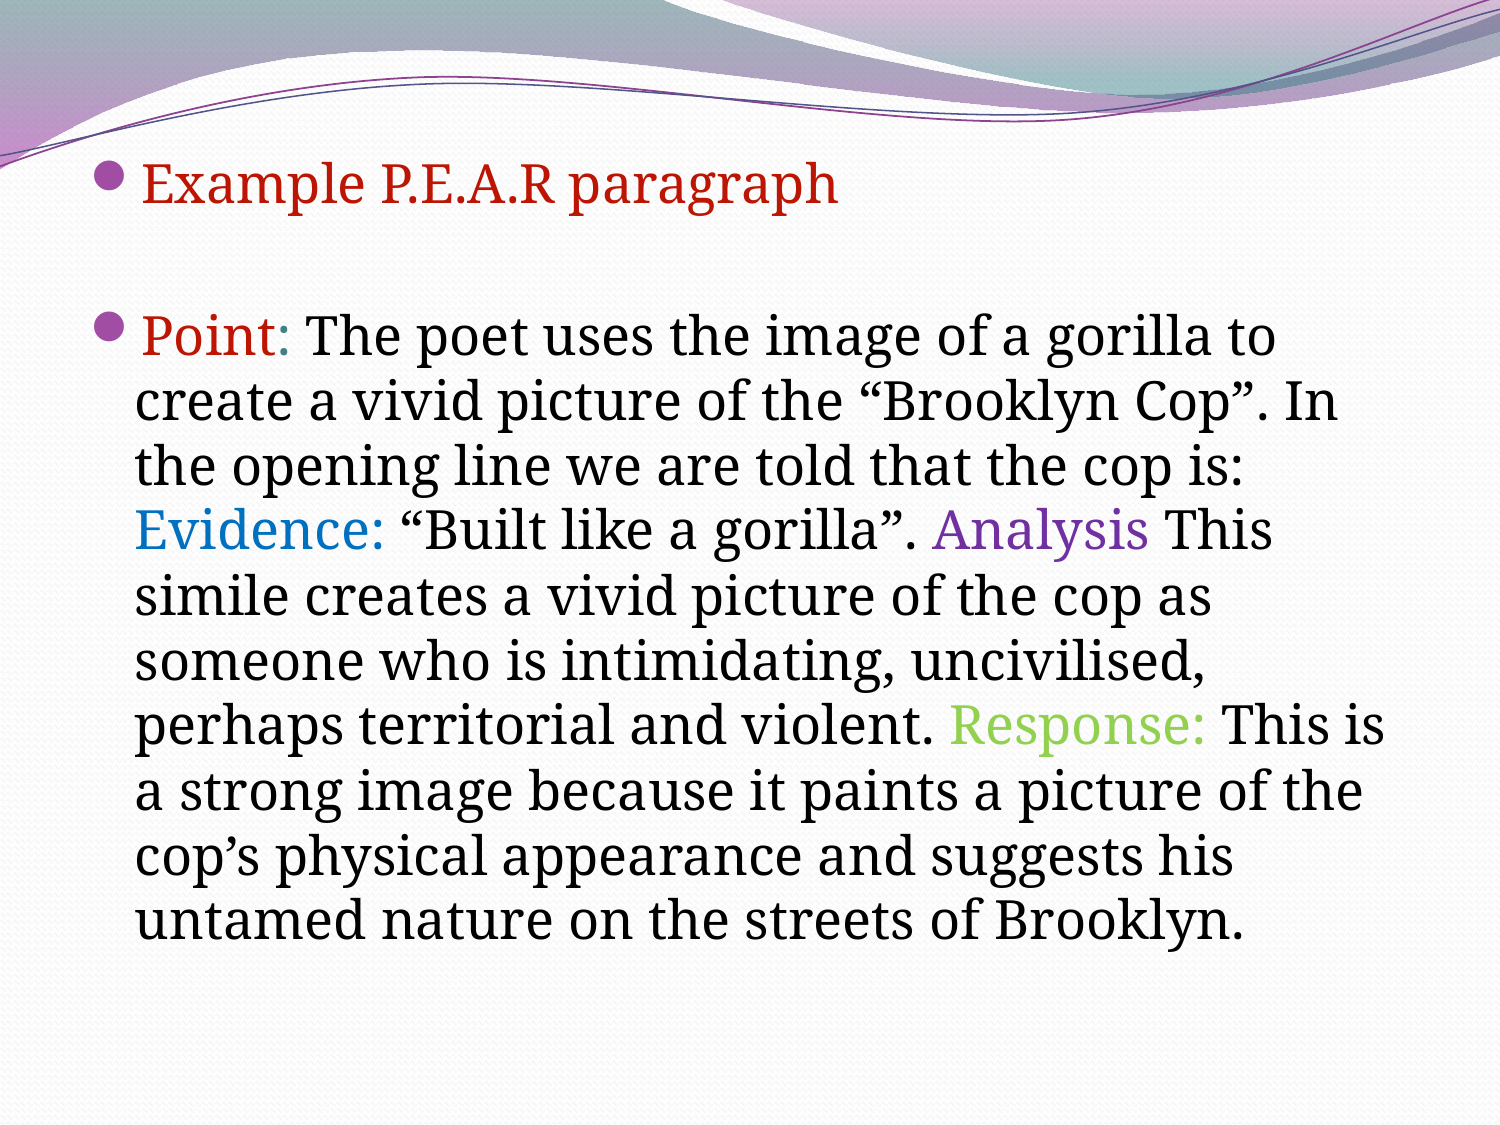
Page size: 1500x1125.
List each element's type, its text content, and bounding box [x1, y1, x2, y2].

list Example P.E.A.R paragraph Point: The poet uses the image of a gorilla to create a vivid picture of the “Brooklyn Cop”. In the opening line we are told that the cop is: Evidence: “Built like a gorilla”. Analysis This simile creates a vivid picture of the cop as someone who is intimidating, uncivilised, perhaps territorial and violent. Response: This is a strong image because it paints a picture of the cop’s physical appearance and suggests his untamed nature on the streets of Brooklyn. [75, 66, 1425, 1005]
